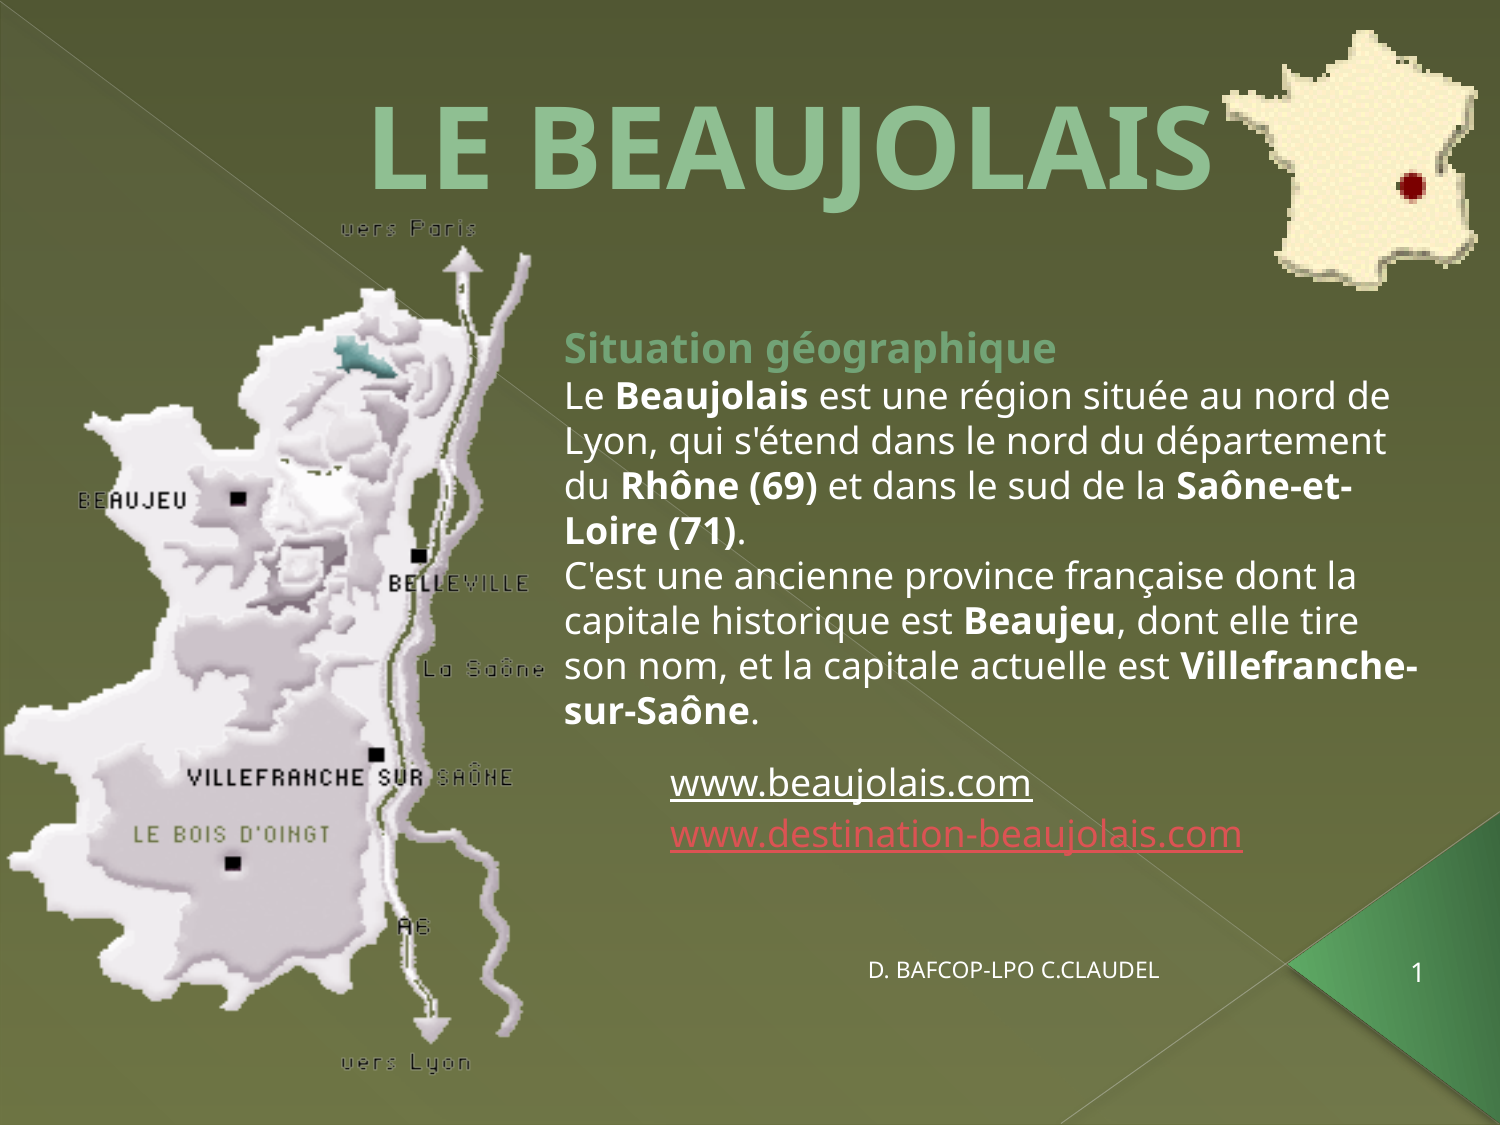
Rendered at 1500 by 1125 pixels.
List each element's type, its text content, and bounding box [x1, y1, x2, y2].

footer D. BAFCOP-LPO C.CLAUDEL [556, 926, 1175, 987]
title LE BEAUJOLAIS [88, 66, 1214, 220]
text_box Situation géographique Le Beaujolais est une région située au nord de Lyon, qui s'étend dans le nord du département du Rhône (69) et dans le sud de la Saône-et-Loire (71). C'est une ancienne province française dont la capitale historique est Beaujeu, dont elle tire son nom, et la capitale actuelle est Villefranche-sur-Saône. [556, 314, 1447, 740]
slide_number 1 [1376, 943, 1460, 1004]
picture [1222, 30, 1483, 291]
text_box www.beaujolais.com www.destination-beaujolais.com [655, 751, 1406, 959]
picture [0, 217, 550, 1080]
